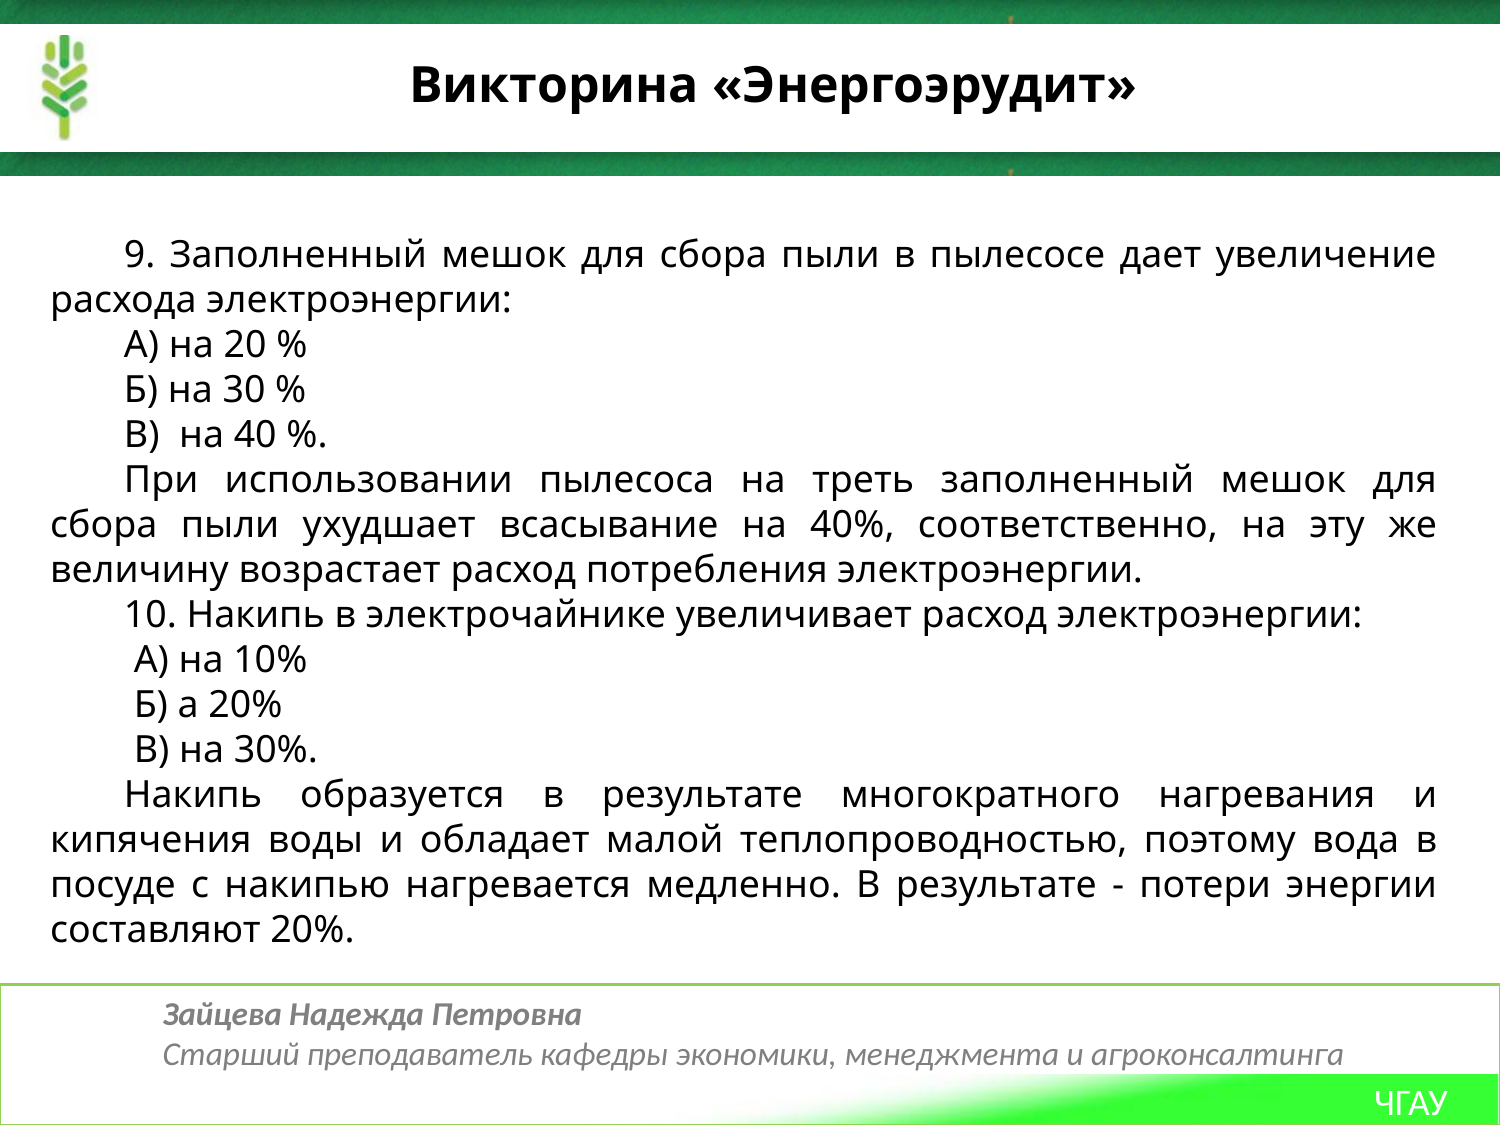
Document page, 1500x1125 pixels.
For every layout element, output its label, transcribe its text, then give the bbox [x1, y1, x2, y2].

text_box Зайцева Надежда Петровна Старший преподаватель кафедры экономики, менеджмента и агроконсалтинга [0, 984, 1500, 1125]
list 9. Заполненный мешок для сбора пыли в пылесосе дает увеличение расхода электроэнергии: А) на 20 % Б) на 30 % В) на 40 %. При использовании пылесоса на треть заполненный мешок для сбора пыли ухудшает всасывание на 40%, соответственно, на эту же величину возрастает расход потребления электроэнергии. 10. Накипь в электрочайнике увеличивает расход электроэнергии: А) на 10% Б) а 20% В) на 30%. Накипь образуется в результате многократного нагревания и кипячения воды и обладает малой теплопроводностью, поэтому вода в посуде с накипью нагревается медленно. В результате - потери энергии составляют 20%. [35, 222, 1454, 961]
picture [0, 152, 1500, 177]
picture [304, 1074, 1500, 1125]
title Викторина «Энергоэрудит» [119, 35, 1454, 129]
picture [11, 34, 118, 141]
picture [0, 0, 1500, 24]
